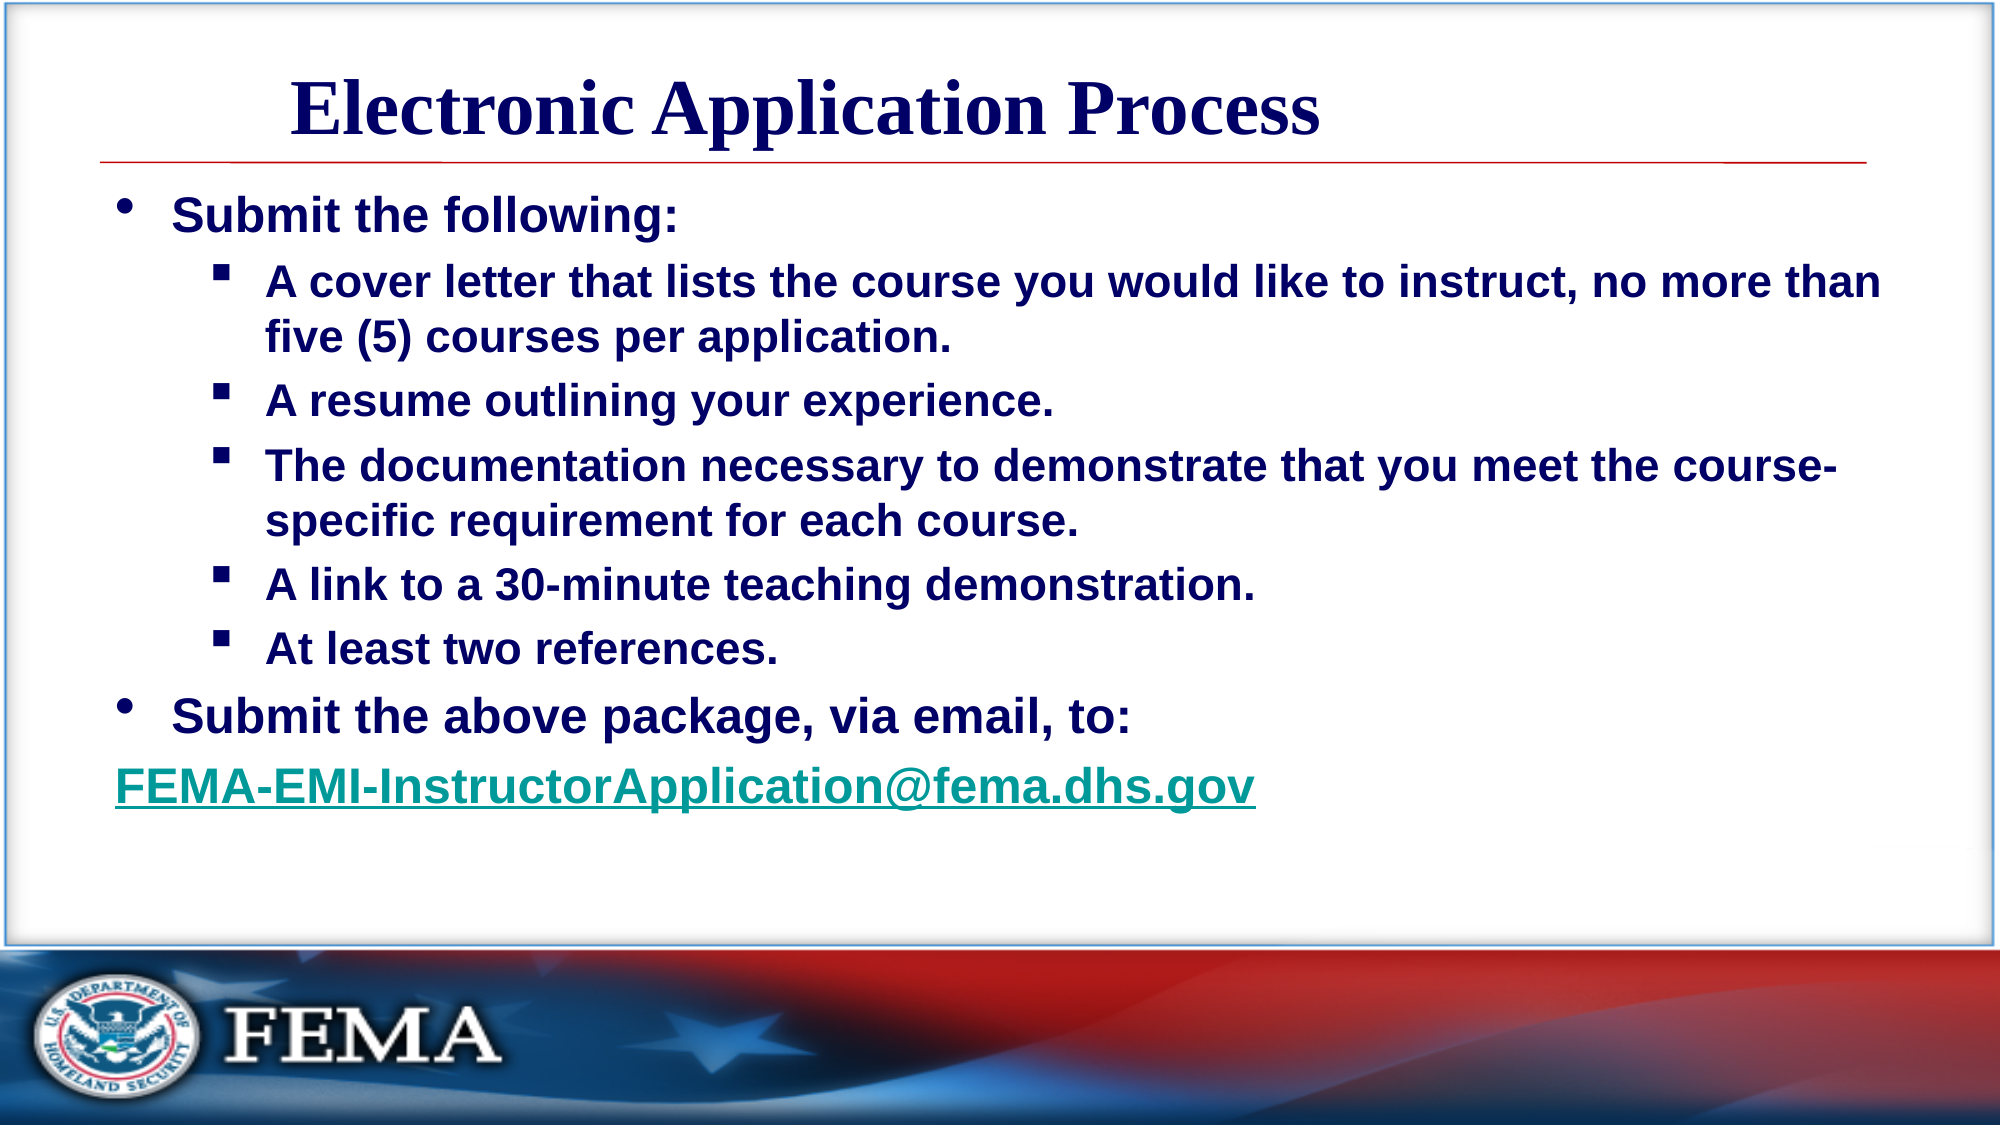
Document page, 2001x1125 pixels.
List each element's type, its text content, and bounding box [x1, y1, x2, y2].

list Submit the following: A cover letter that lists the course you would like to instruct, no more than five (5) courses per application. A resume outlining your experience. The documentation necessary to demonstrate that you meet the course-specific requirement for each course. A link to a 30-minute teaching demonstration. At least two references. Submit the above package, via email, to: FEMA-EMI-InstructorApplication@fema.dhs.gov [99, 175, 1901, 938]
title Electronic Application Process [274, 49, 1726, 156]
picture [0, 0, 2000, 1125]
